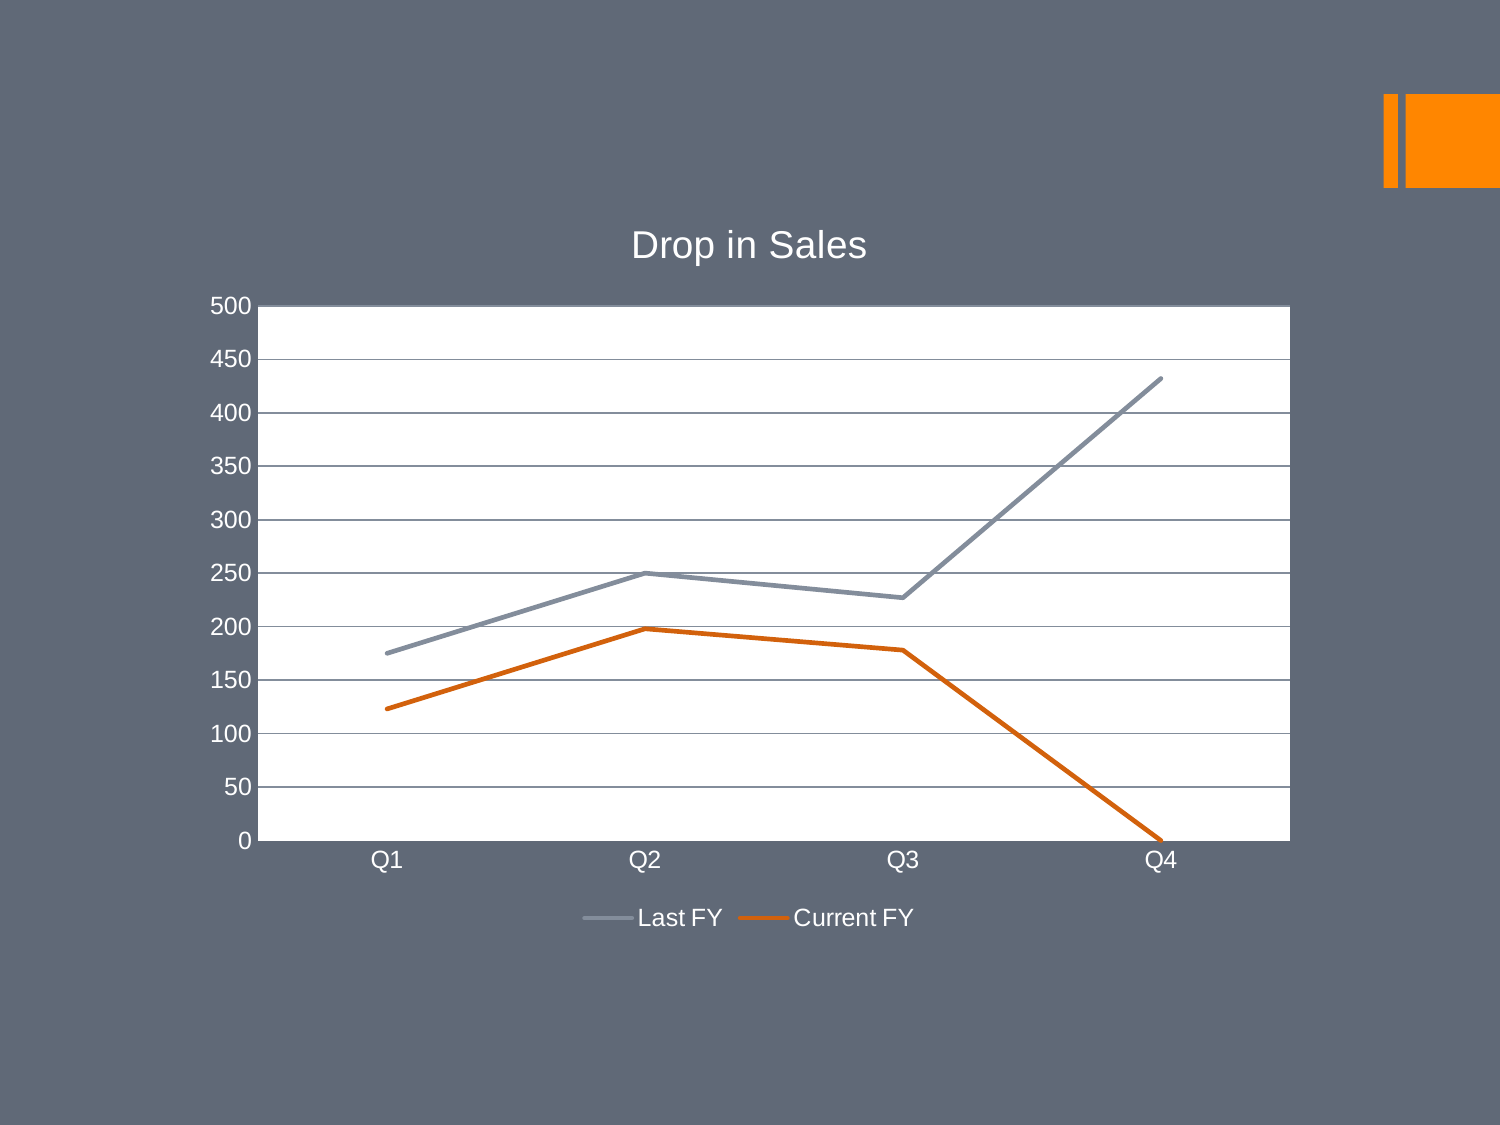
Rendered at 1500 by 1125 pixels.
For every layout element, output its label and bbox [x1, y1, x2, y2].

chart [186, 186, 1313, 938]
